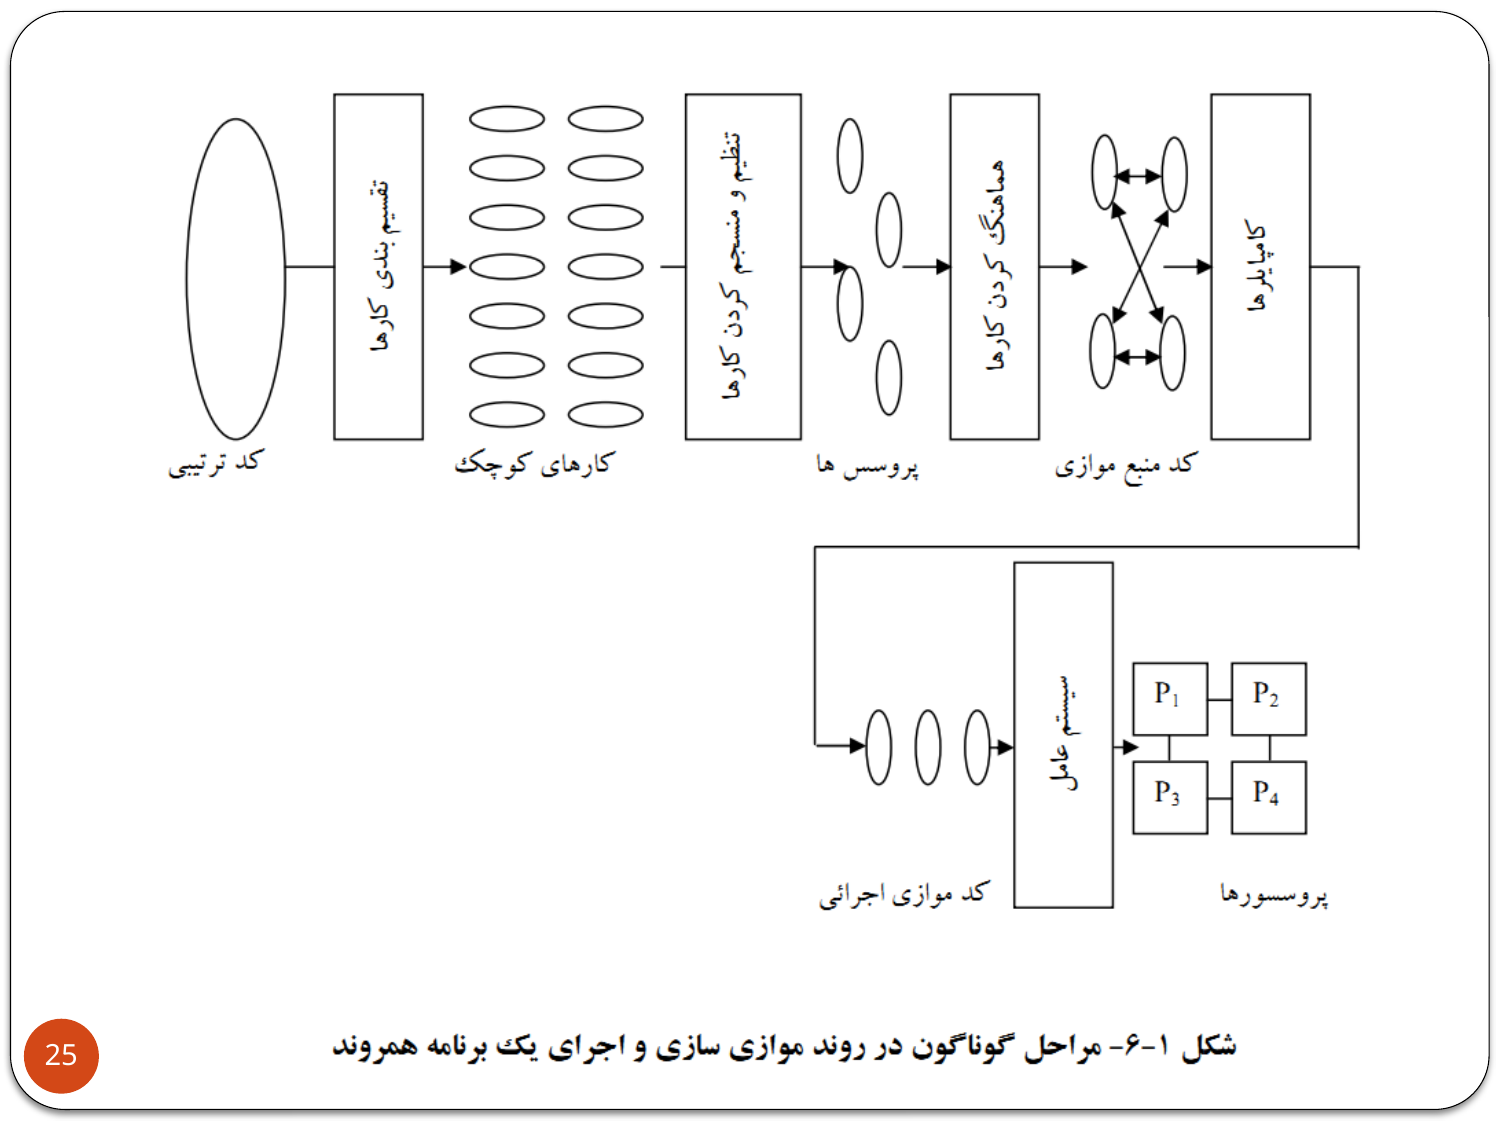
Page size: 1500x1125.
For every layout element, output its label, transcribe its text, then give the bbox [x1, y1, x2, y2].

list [112, 62, 1375, 1078]
slide_number 25 [23, 1018, 99, 1094]
